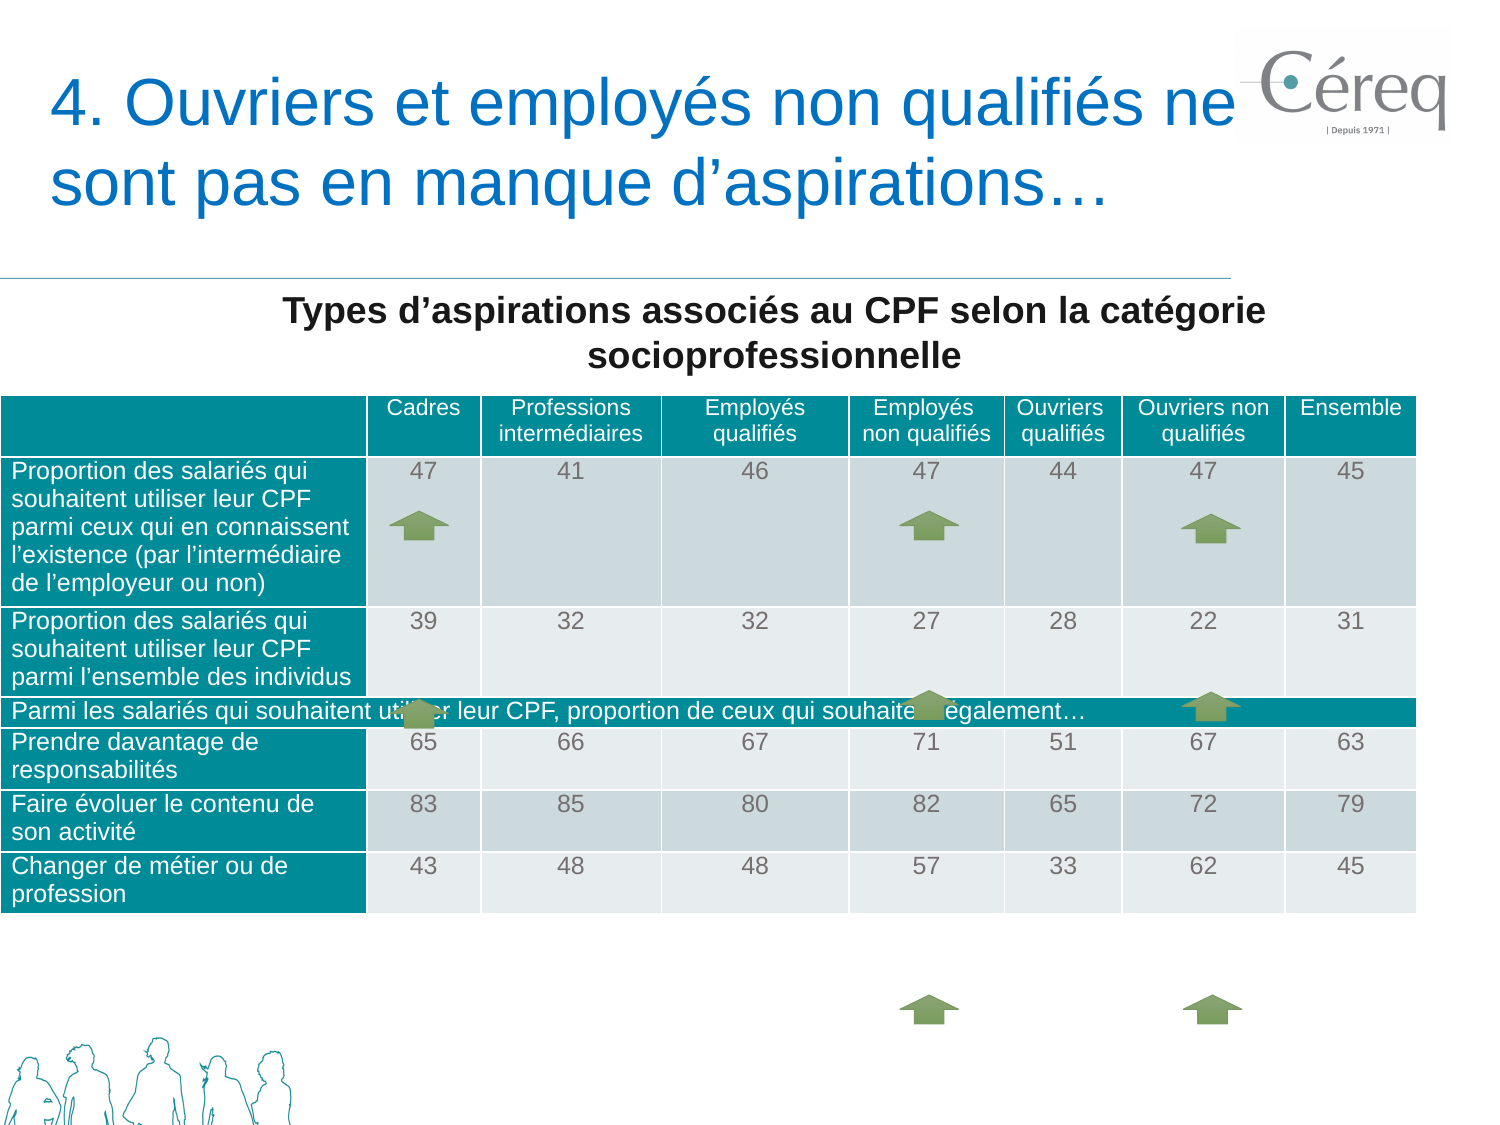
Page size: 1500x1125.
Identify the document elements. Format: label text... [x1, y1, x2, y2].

table_cell 62 [1123, 853, 1284, 913]
text_box [899, 994, 959, 1025]
table_cell 27 [850, 608, 1004, 696]
table_header [1, 396, 366, 456]
table_cell 48 [662, 853, 848, 913]
title 4. Ouvriers et employés non qualifiés ne sont pas en manque d’aspirations… [35, 30, 1330, 248]
table_cell Prendre davantage de responsabilités [1, 729, 366, 789]
table_cell 43 [368, 853, 480, 913]
table_cell 47 [368, 458, 480, 606]
table_cell 32 [662, 608, 848, 696]
table_cell 80 [662, 791, 848, 851]
text_box [389, 698, 449, 729]
table_cell Proportion des salariés qui souhaitent utiliser leur CPF parmi ceux qui en connaissent l’existence (par l’intermédiaire de l’employeur ou non) [1, 458, 366, 606]
table_cell Proportion des salariés qui souhaitent utiliser leur CPF parmi l’ensemble des individus [1, 608, 366, 696]
text_box Types d’aspirations associés au CPF selon la catégorie socioprofessionnelle [81, 278, 1468, 744]
picture [0, 1035, 297, 1125]
table_cell 82 [850, 791, 1004, 851]
table_cell 57 [850, 853, 1004, 913]
table_cell Parmi les salariés qui souhaitent utiliser leur CPF, proportion de ceux qui souhaitent également… [1, 698, 418, 727]
text_box [389, 510, 449, 541]
table_cell 45 [1286, 853, 1416, 913]
text_box [1181, 513, 1241, 544]
table_cell 44 [1005, 458, 1121, 606]
table_cell Faire évoluer le contenu de son activité [1, 791, 366, 851]
table_cell 32 [482, 608, 661, 696]
table_cell Parmi les salariés qui souhaitent utiliser leur CPF, proportion de ceux qui souhaitent également… [420, 698, 1416, 727]
table_cell 65 [368, 729, 480, 789]
table_cell 72 [1123, 791, 1284, 851]
text_box [1181, 691, 1241, 722]
table_cell 22 [1123, 608, 1284, 696]
table_header Ensemble [1286, 396, 1416, 456]
table_cell 67 [1123, 729, 1284, 789]
table_cell 85 [482, 791, 661, 851]
table_cell 39 [368, 608, 480, 696]
table_cell Changer de métier ou de profession [1, 853, 366, 913]
table_cell 48 [482, 853, 661, 913]
table_header Employés non qualifiés [850, 396, 1004, 456]
text_box [899, 689, 959, 720]
table_header Cadres [368, 396, 480, 456]
text_box [1182, 994, 1243, 1025]
table_cell 31 [1286, 608, 1416, 696]
table_cell 67 [662, 729, 848, 789]
table_cell 47 [1123, 458, 1284, 606]
table_header Ouvriers qualifiés [1005, 396, 1121, 456]
table_cell 46 [662, 458, 848, 606]
table_cell 83 [368, 791, 480, 851]
table_cell 51 [1005, 729, 1121, 789]
table_cell 66 [482, 729, 661, 789]
table_cell 41 [482, 458, 661, 606]
table_cell 47 [850, 458, 1004, 606]
text_box [899, 510, 959, 541]
table_cell 45 [1286, 458, 1416, 606]
table_cell 28 [1005, 608, 1121, 696]
table_header Employés qualifiés [662, 396, 848, 456]
table_header Professions intermédiaires [482, 396, 661, 456]
table_cell 33 [1005, 853, 1121, 913]
table_cell 65 [1005, 791, 1121, 851]
table_cell 79 [1286, 791, 1416, 851]
table_cell 63 [1286, 729, 1416, 789]
picture [1234, 26, 1453, 143]
table_cell 71 [850, 729, 1004, 789]
table_header Ouvriers non qualifiés [1123, 396, 1284, 456]
